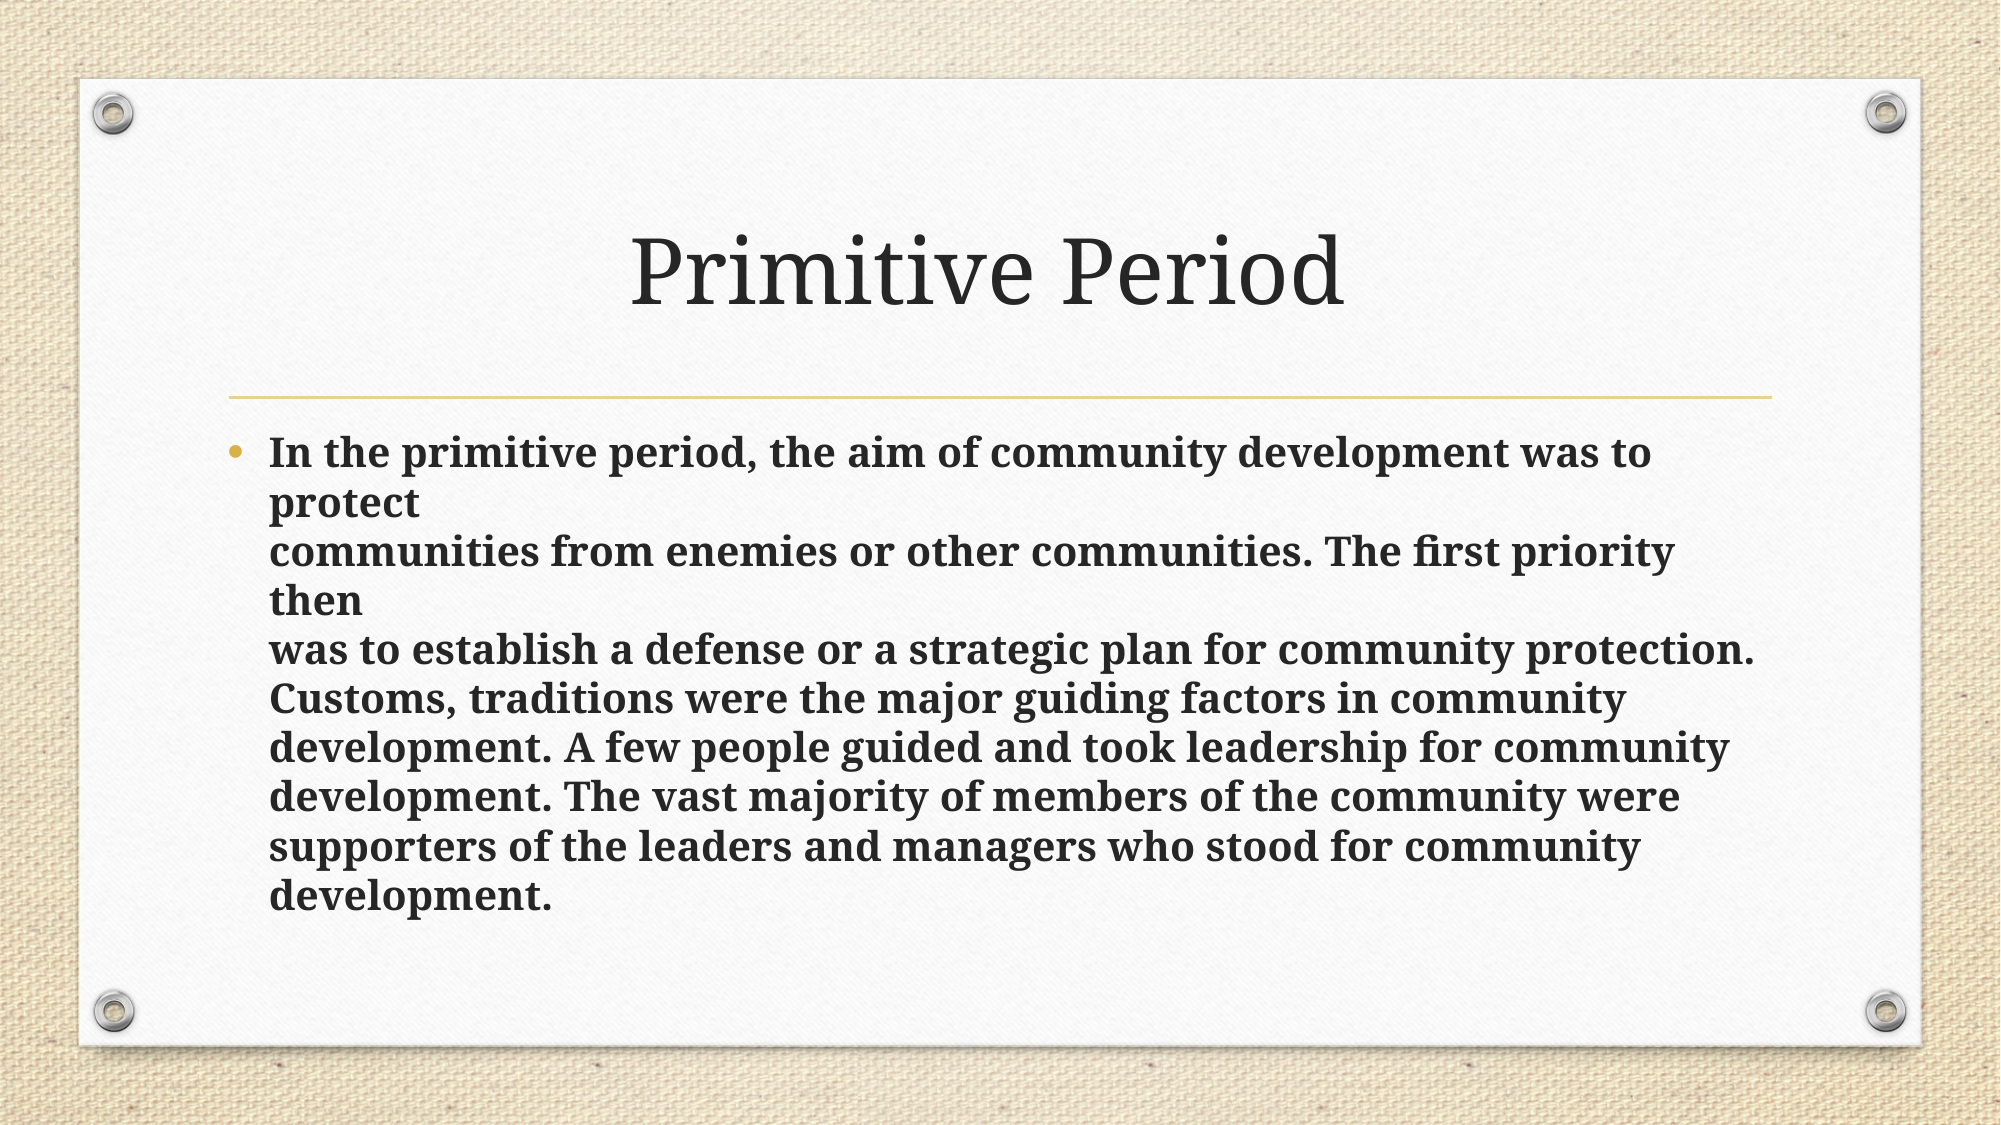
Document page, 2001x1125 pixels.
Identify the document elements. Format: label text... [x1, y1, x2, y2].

title Primitive Period [212, 161, 1788, 375]
list In the primitive period, the aim of community development was to protect communities from enemies or other communities. The first priority then was to establish a defense or a strategic plan for community protection. Customs, traditions were the major guiding factors in community development. A few people guided and took leadership for community development. The vast majority of members of the community were supporters of the leaders and managers who stood for community development. [212, 419, 1788, 964]
picture [0, 0, 2001, 1125]
